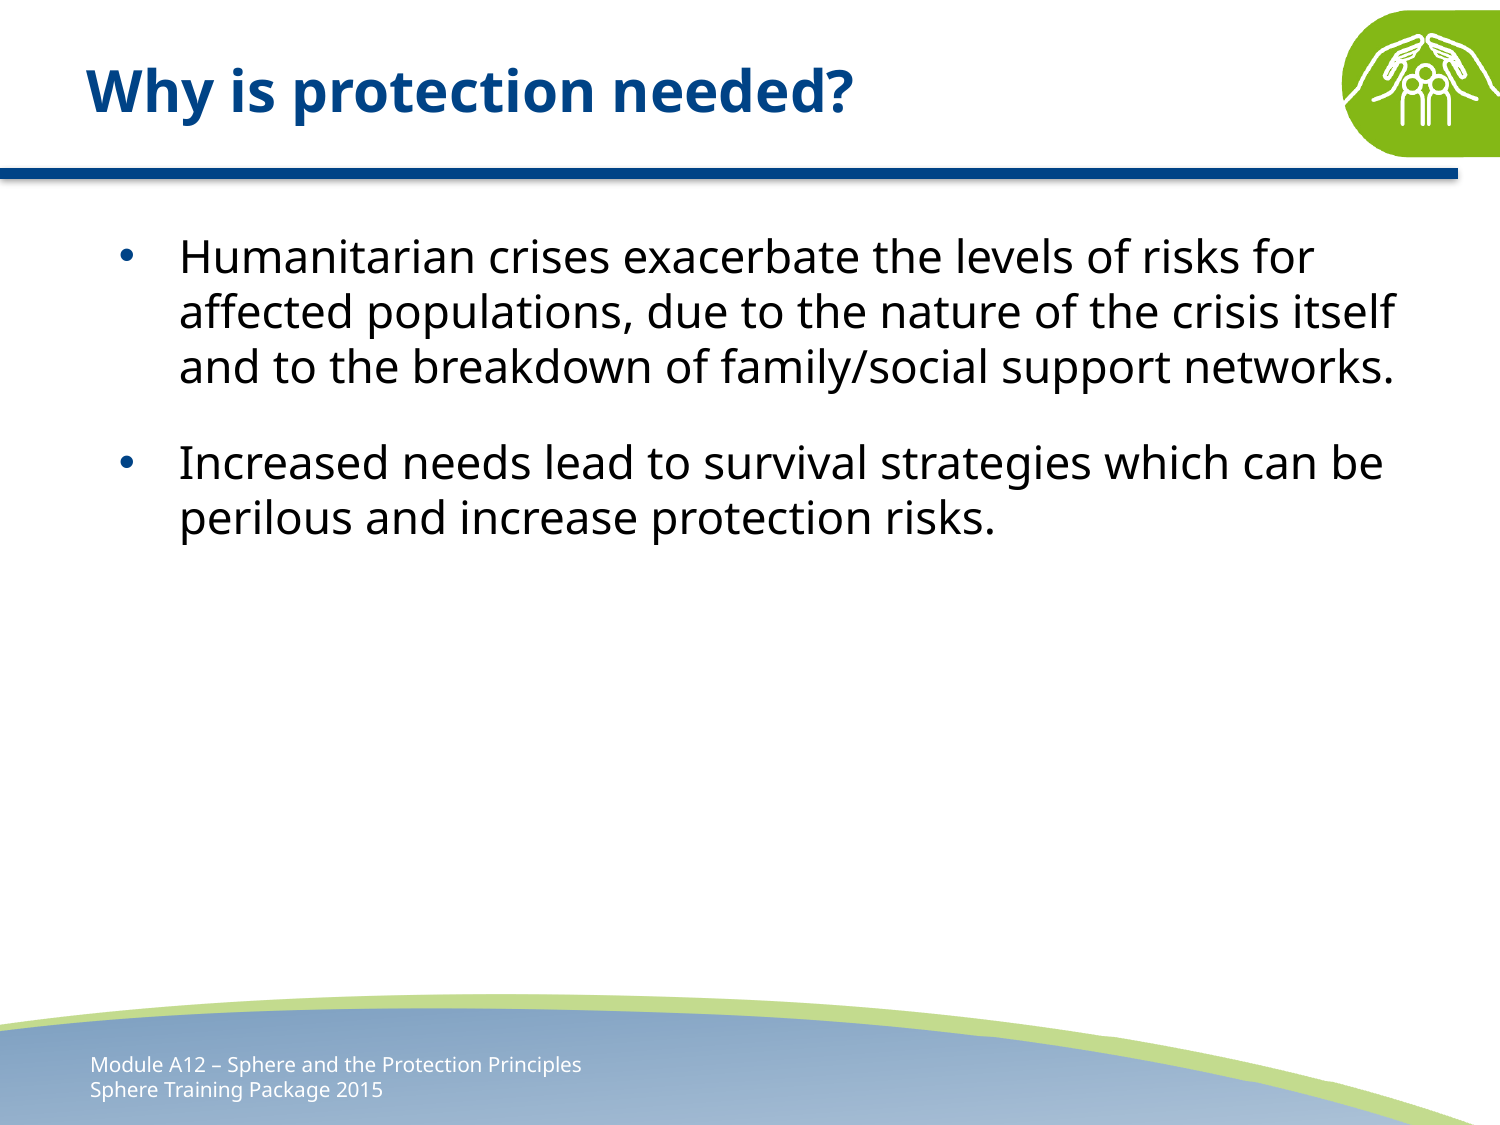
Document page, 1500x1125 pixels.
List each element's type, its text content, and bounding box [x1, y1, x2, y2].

footer Module A12 – Sphere and the Protection Principles Sphere Training Package 2015 [75, 1046, 1072, 1107]
title Why is protection needed? [75, 0, 1335, 178]
picture [1335, 9, 1500, 158]
picture [0, 992, 1500, 1125]
list Humanitarian crises exacerbate the levels of risks for affected populations, due to the nature of the crisis itself and to the breakdown of family/social support networks. Increased needs lead to survival strategies which can be perilous and increase protection risks. [75, 219, 1425, 1005]
